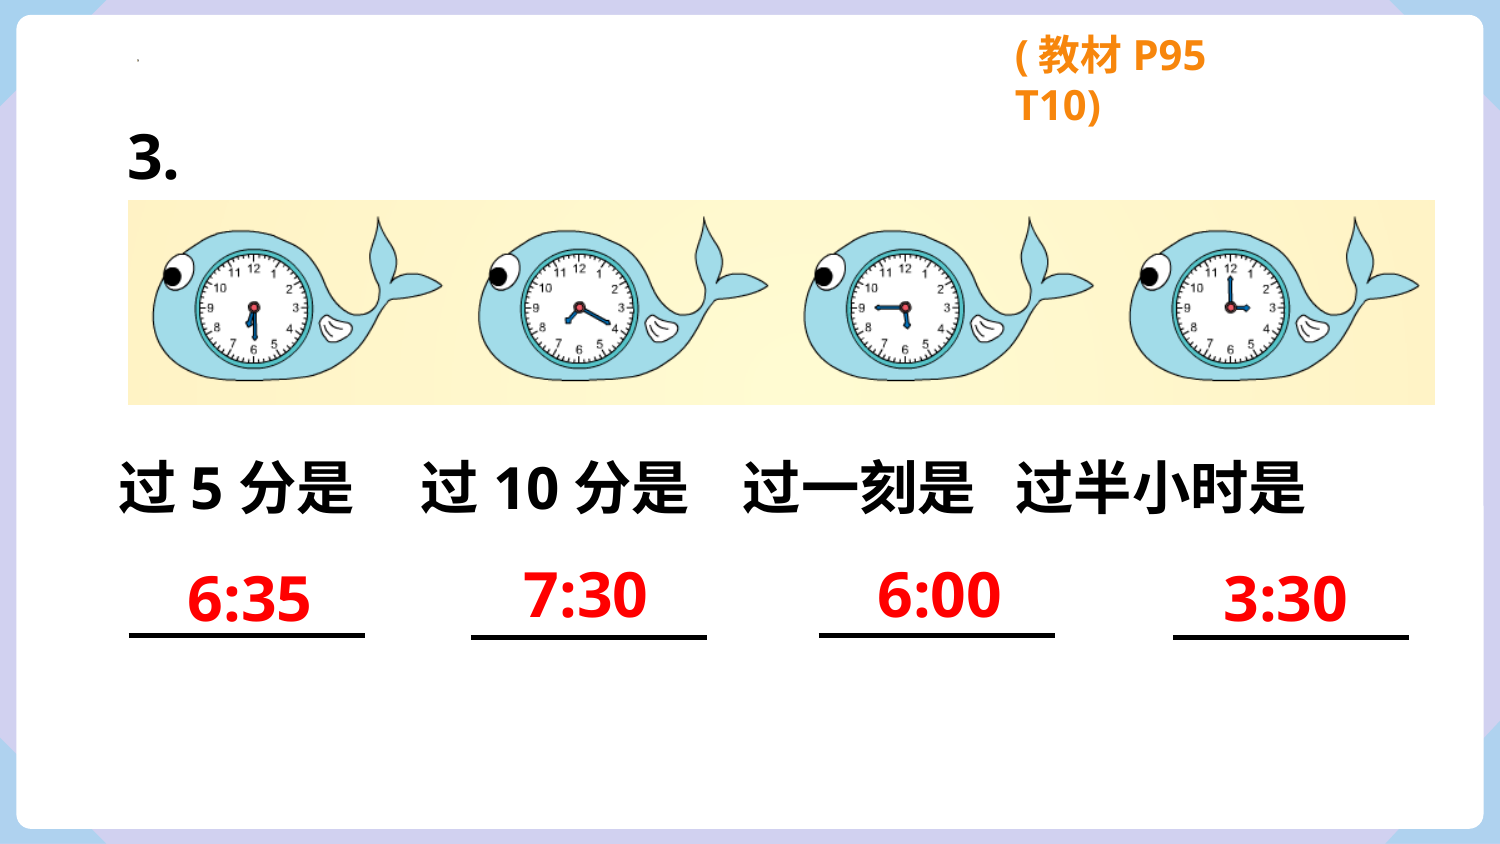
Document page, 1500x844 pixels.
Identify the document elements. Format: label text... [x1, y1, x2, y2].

text_box (教材P95 T10) [999, 21, 1289, 137]
picture [128, 200, 1435, 406]
text_box 7:30 [508, 548, 664, 637]
text_box 3. [112, 109, 224, 200]
text_box 3:30 [1208, 551, 1364, 637]
text_box 过5分是 过10分是 过一刻是 过半小时是 [103, 443, 1463, 529]
text_box 6:35 [172, 551, 328, 635]
text_box 3:30 [1208, 638, 1364, 642]
text_box 6:00 [862, 548, 1018, 635]
text_box 6:35 [172, 636, 328, 642]
